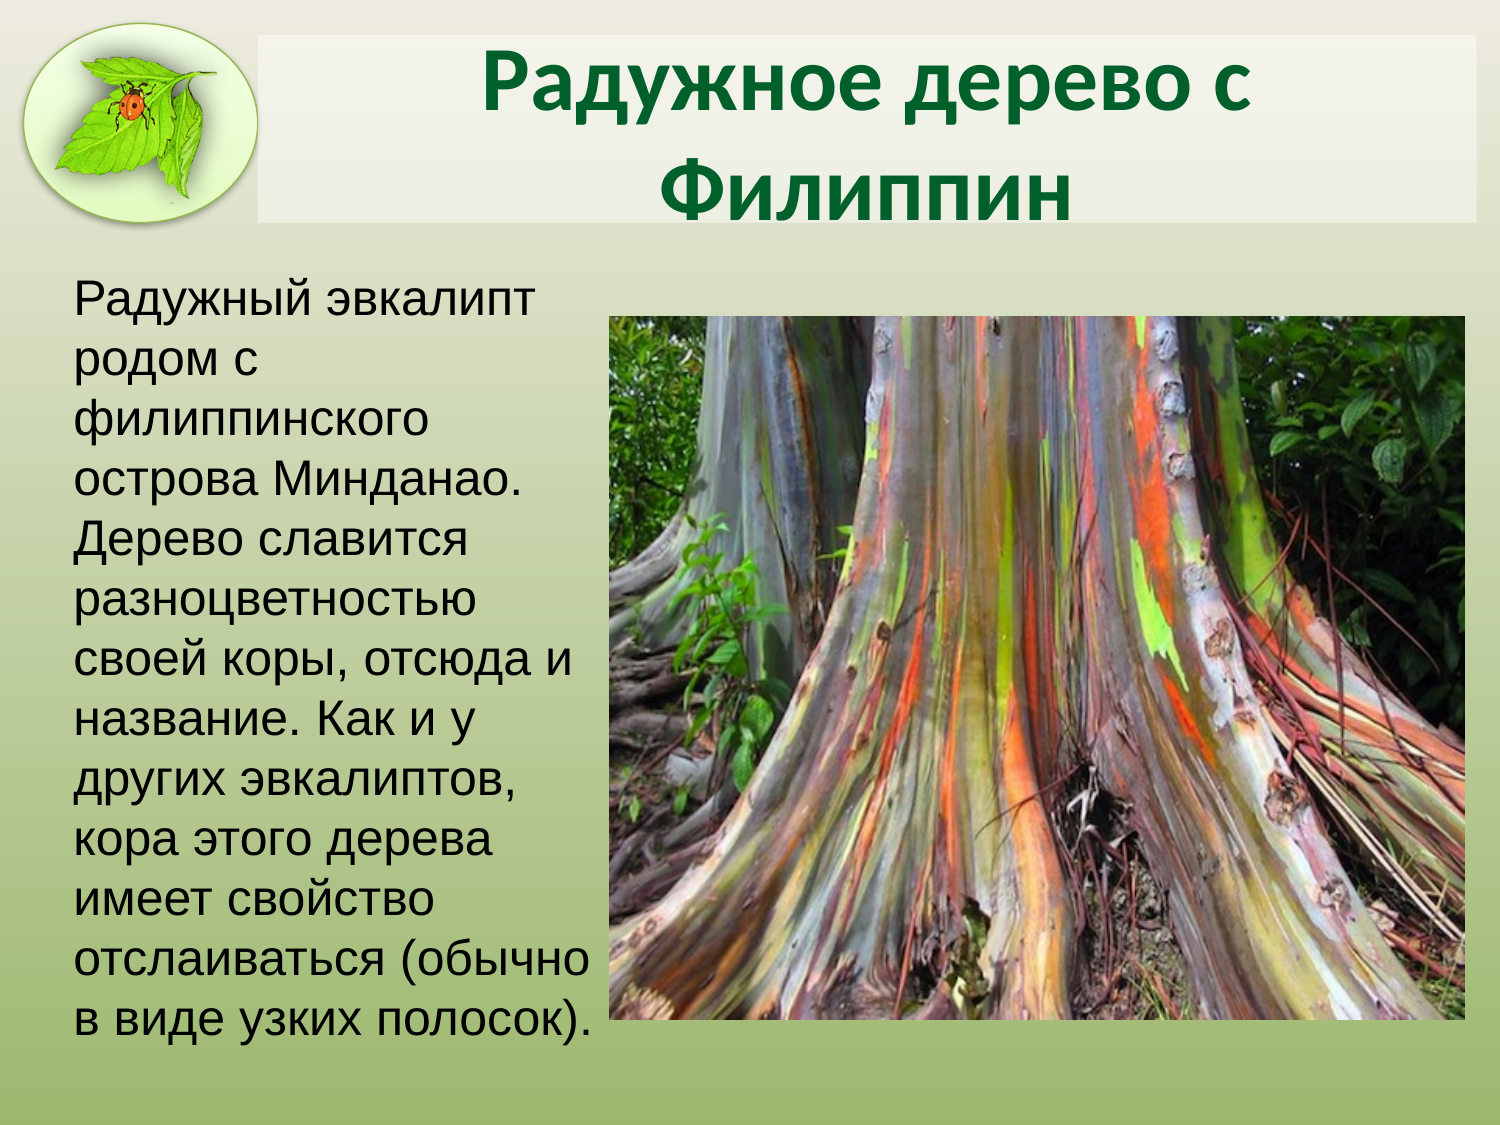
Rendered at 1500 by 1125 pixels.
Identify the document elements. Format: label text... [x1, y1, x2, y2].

picture [46, 35, 227, 211]
picture [609, 316, 1466, 1020]
title Радужное дерево с Филиппин [257, 35, 1477, 223]
text_box Радужный эвкалипт родом с филиппинского острова Минданао. Дерево славится разноцветностью своей коры, отсюда и название. Как и у других эвкалиптов, кора этого дерева имеет свойство отслаиваться (обычно в виде узких полосок). [58, 257, 610, 1053]
